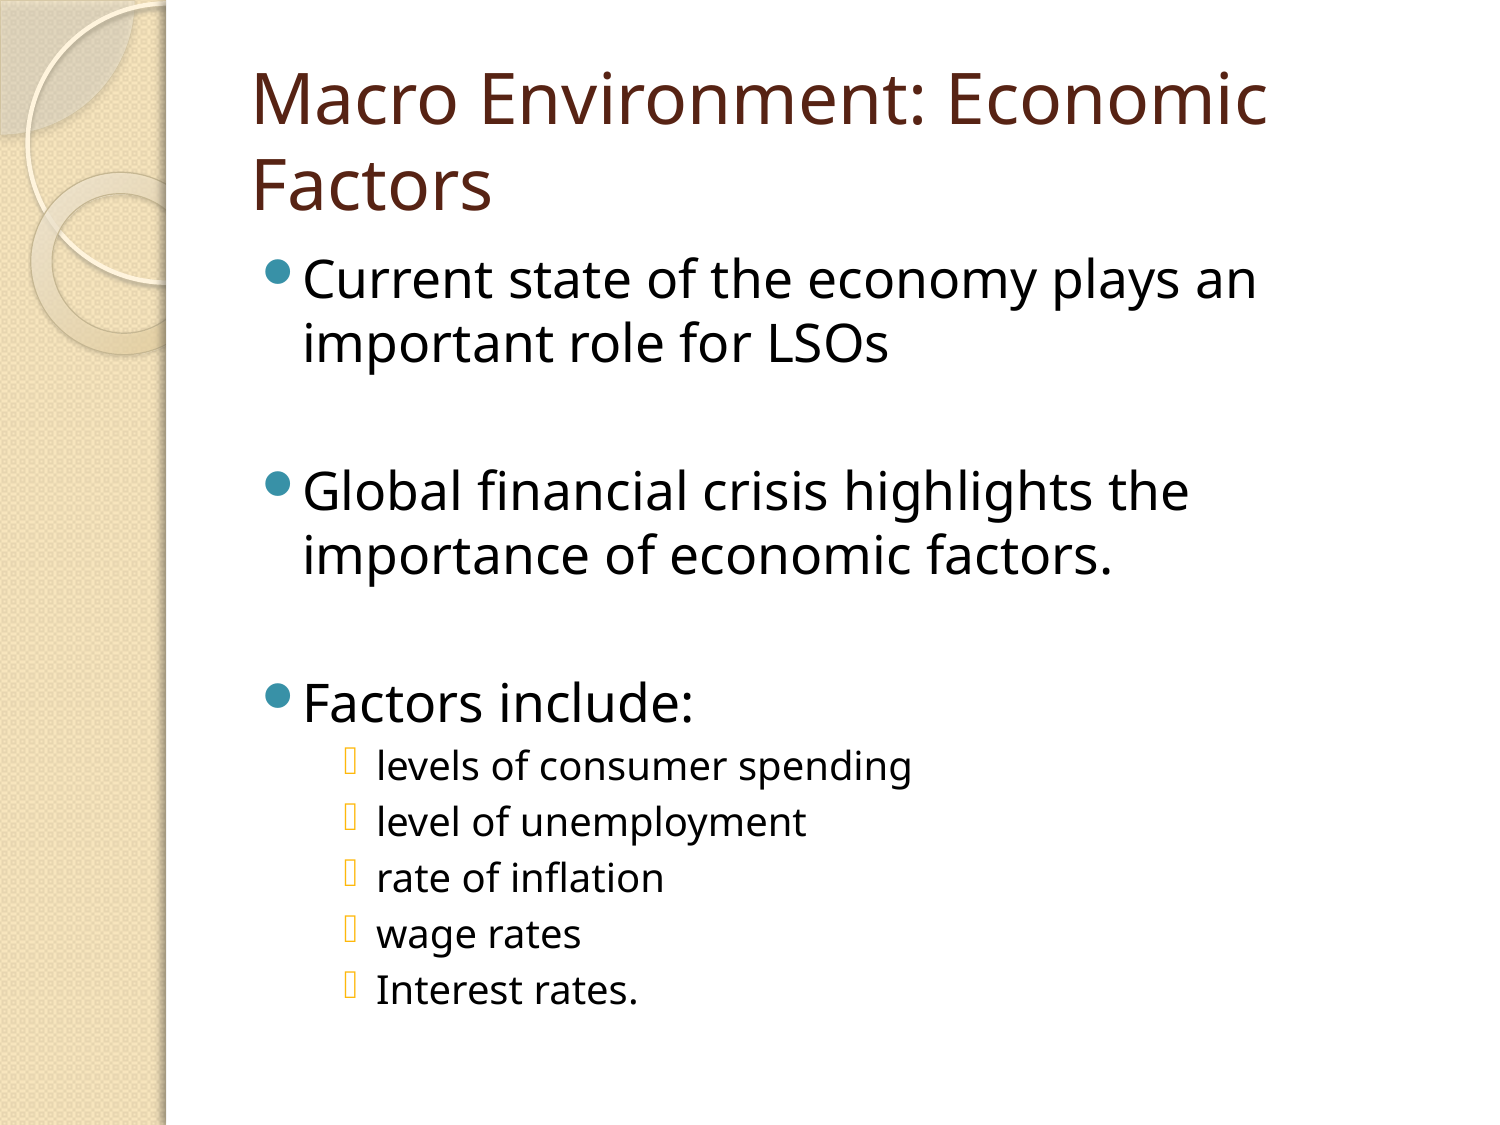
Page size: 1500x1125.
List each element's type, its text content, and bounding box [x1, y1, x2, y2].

title Macro Environment: Economic Factors [235, 45, 1466, 233]
list Current state of the economy plays an important role for LSOs Global financial crisis highlights the importance of economic factors. Factors include: levels of consumer spending level of unemployment rate of inflation wage rates Interest rates. [235, 237, 1466, 1025]
